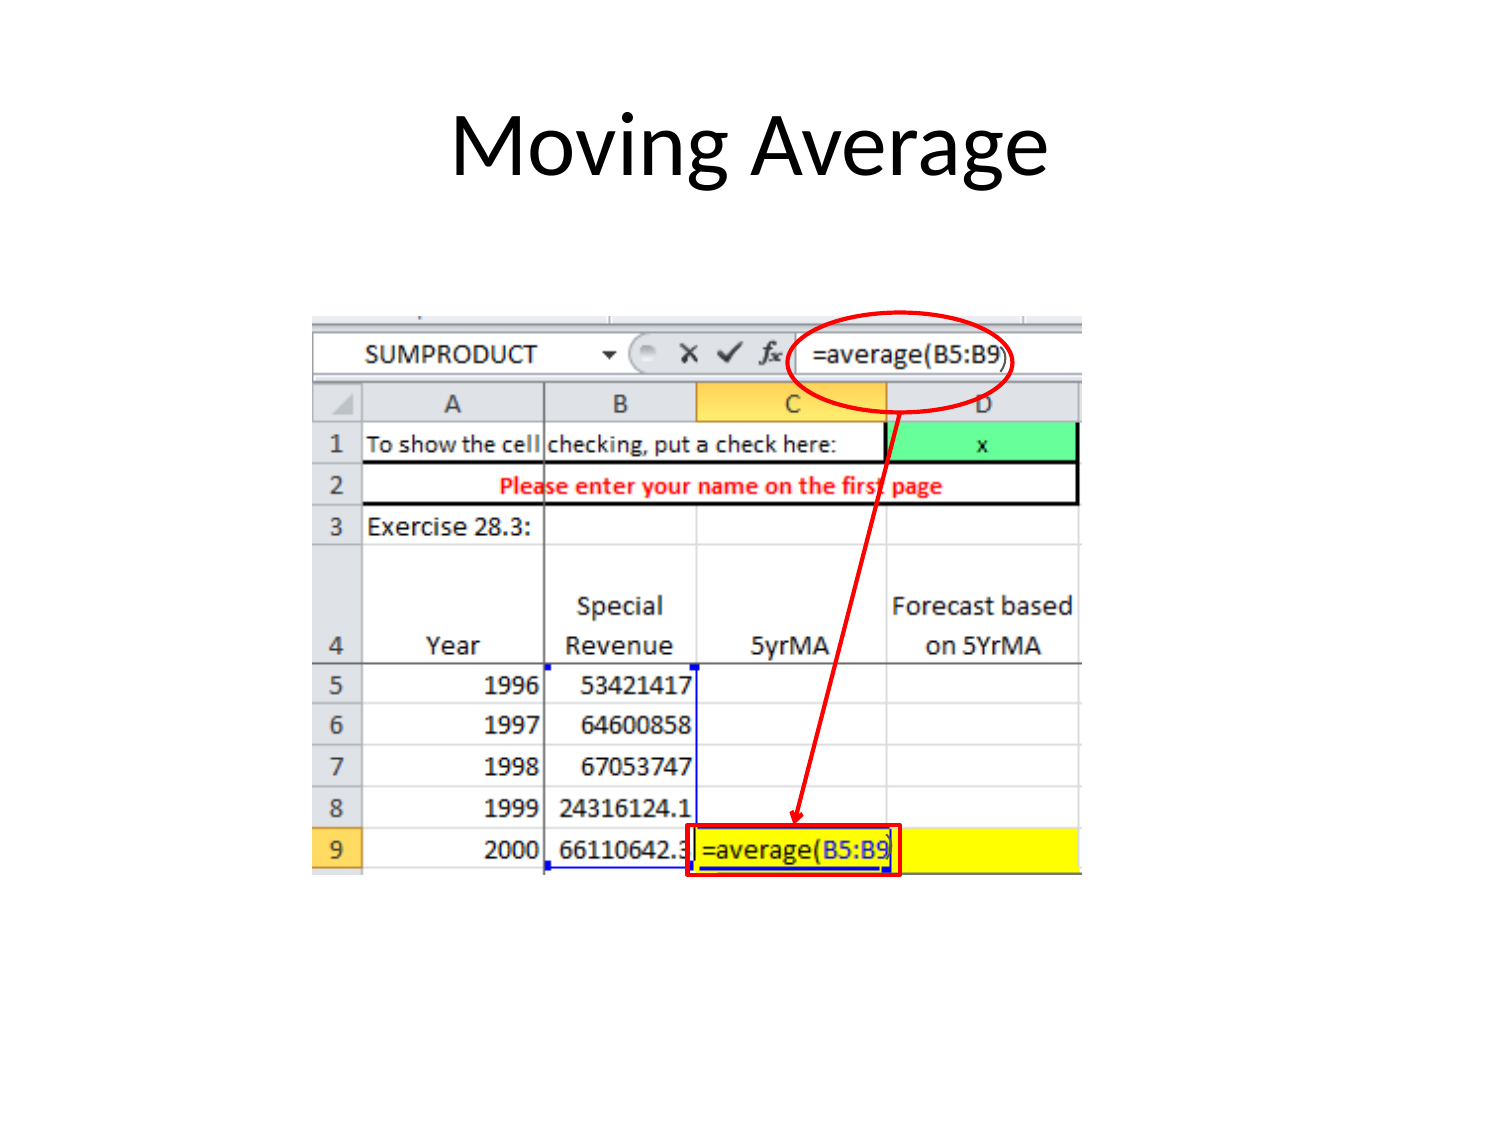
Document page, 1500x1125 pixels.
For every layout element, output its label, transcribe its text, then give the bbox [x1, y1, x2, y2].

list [312, 316, 1082, 876]
title Moving Average [75, 45, 1425, 233]
text_box [852, 310, 948, 315]
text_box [793, 412, 901, 826]
